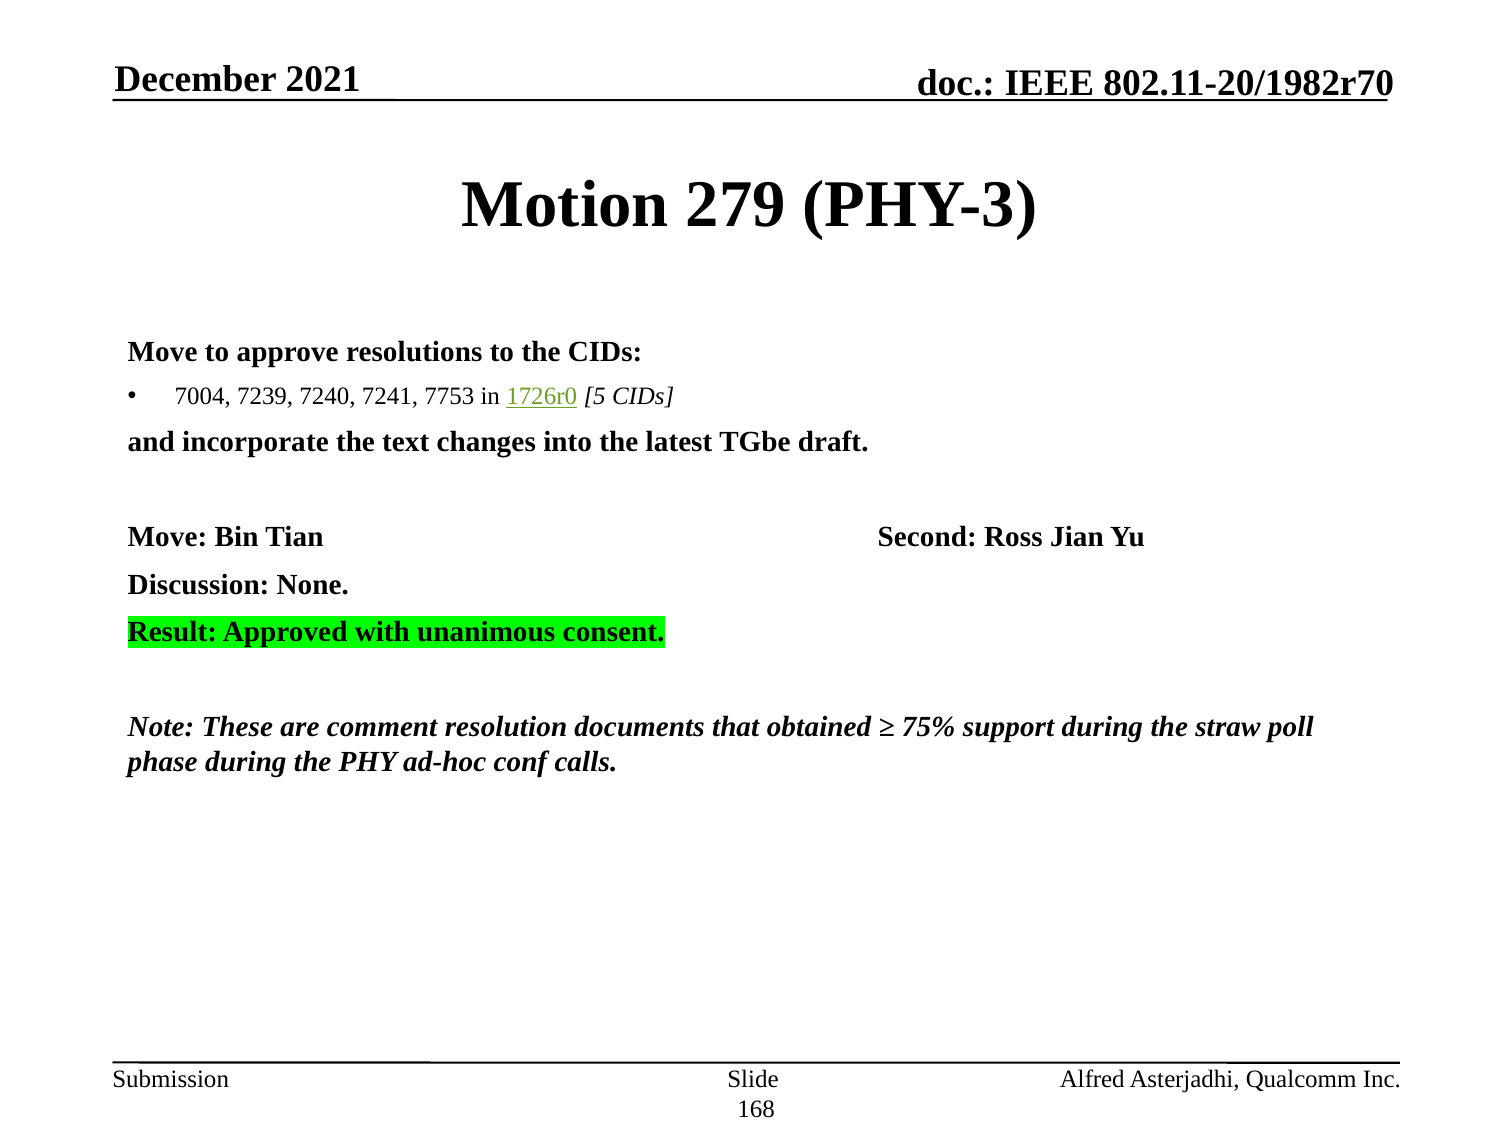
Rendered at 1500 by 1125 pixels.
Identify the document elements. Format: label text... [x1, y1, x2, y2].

title Motion 279 (PHY-3) [112, 112, 1388, 288]
slide_number Slide 168 [712, 1061, 800, 1123]
footer Alfred Asterjadhi, Qualcomm Inc. [878, 1061, 1402, 1093]
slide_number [114, 54, 423, 100]
list Move to approve resolutions to the CIDs: 7004, 7239, 7240, 7241, 7753 in 1726r0 [5 CIDs] and incorporate the text changes into the latest TGbe draft. Move: Bin Tian Second: Ross Jian Yu Discussion: None. Result: Approved with unanimous consent. Note: These are comment resolution documents that obtained ≥ 75% support during the straw poll phase during the PHY ad-hoc conf calls. [112, 324, 1388, 1063]
